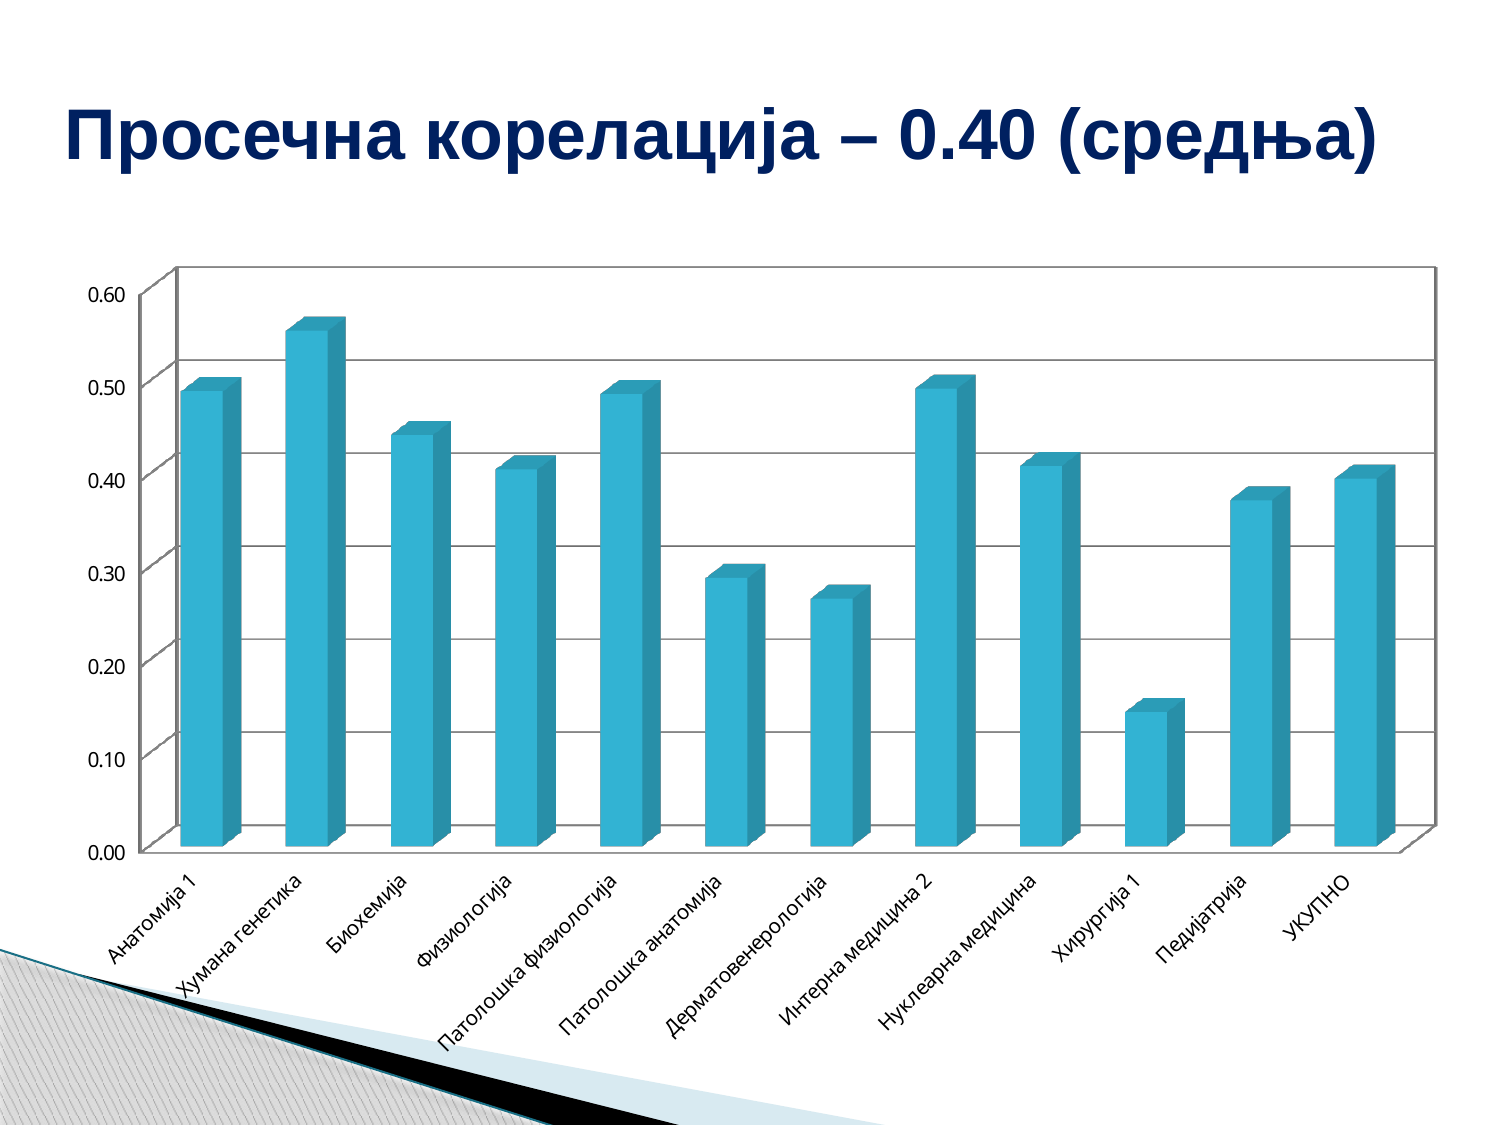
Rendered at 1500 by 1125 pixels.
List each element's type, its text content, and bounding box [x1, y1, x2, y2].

title Просечна корелација – 0.40 (средња) [50, 37, 1400, 225]
chart [0, 249, 1500, 1076]
